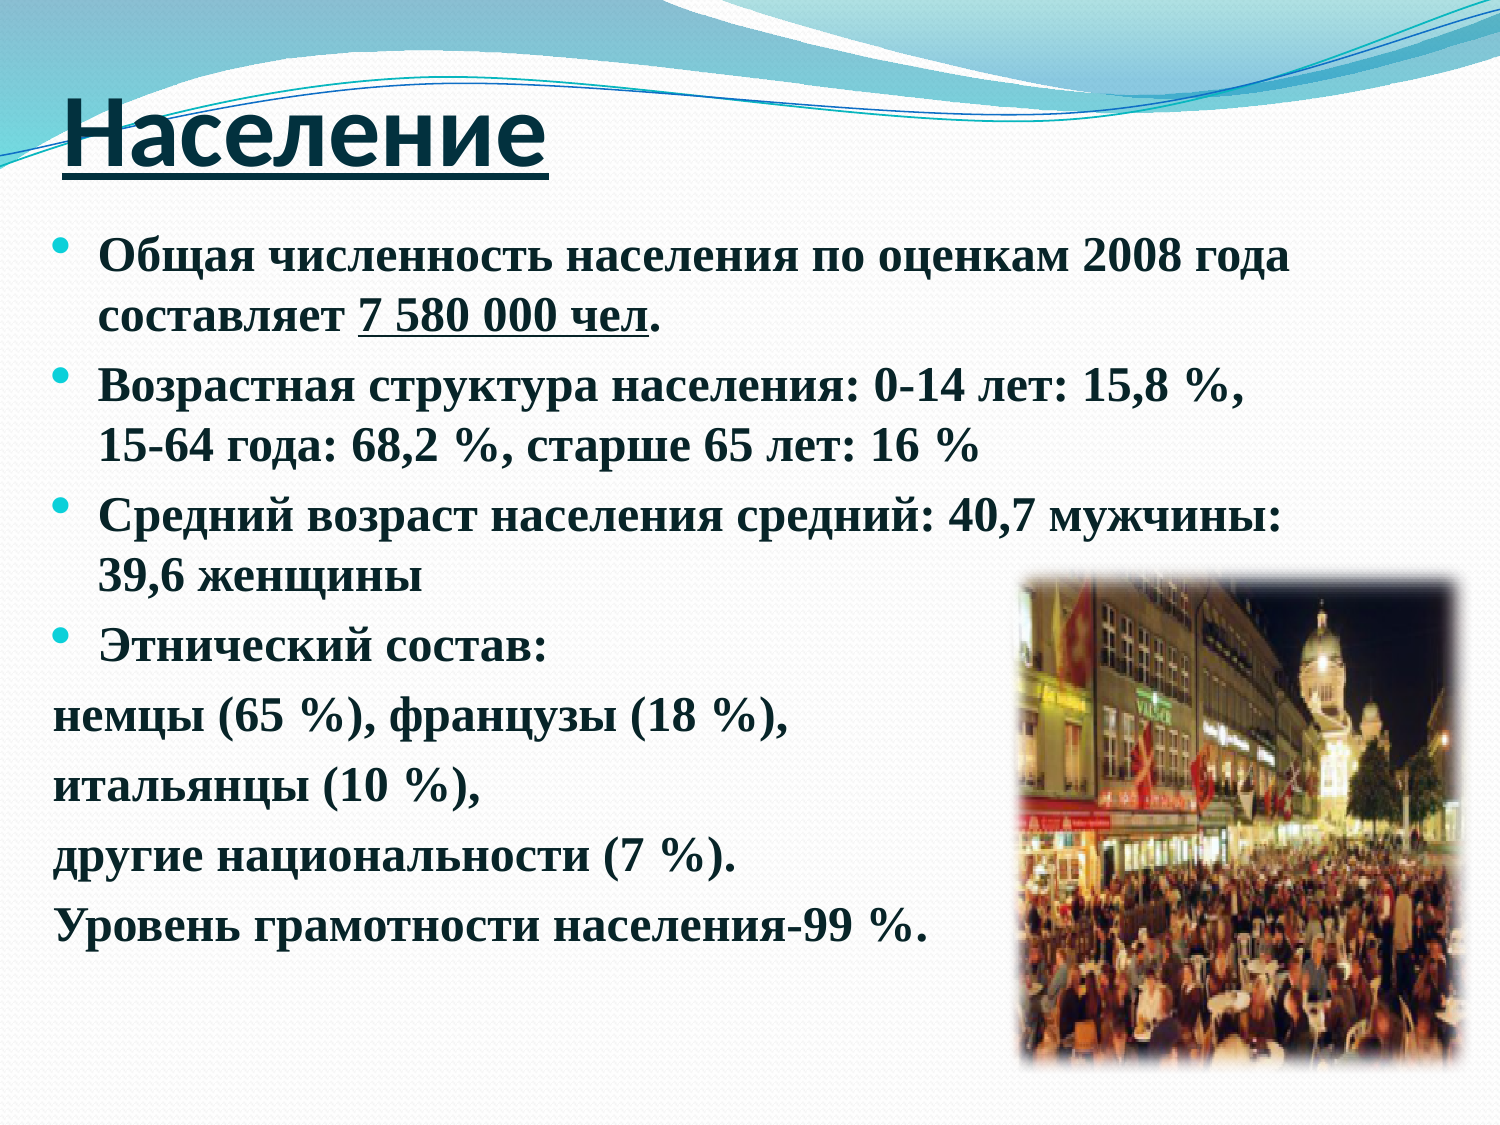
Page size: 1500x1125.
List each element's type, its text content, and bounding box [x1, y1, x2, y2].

title Население [62, 0, 613, 188]
picture [999, 549, 1474, 1075]
list Общая численность населения по оценкам 2008 года составляет 7 580 000 чел. Возрастная структура населения: 0-14 лет: 15,8 %, 15-64 года: 68,2 %, старше 65 лет: 16 % Средний возраст населения средний: 40,7 мужчины: 39,6 женщины Этнический состав: немцы (65 %), французы (18 %), итальянцы (10 %), другие национальности (7 %). Уровень грамотности населения-99 %. [37, 214, 1325, 977]
